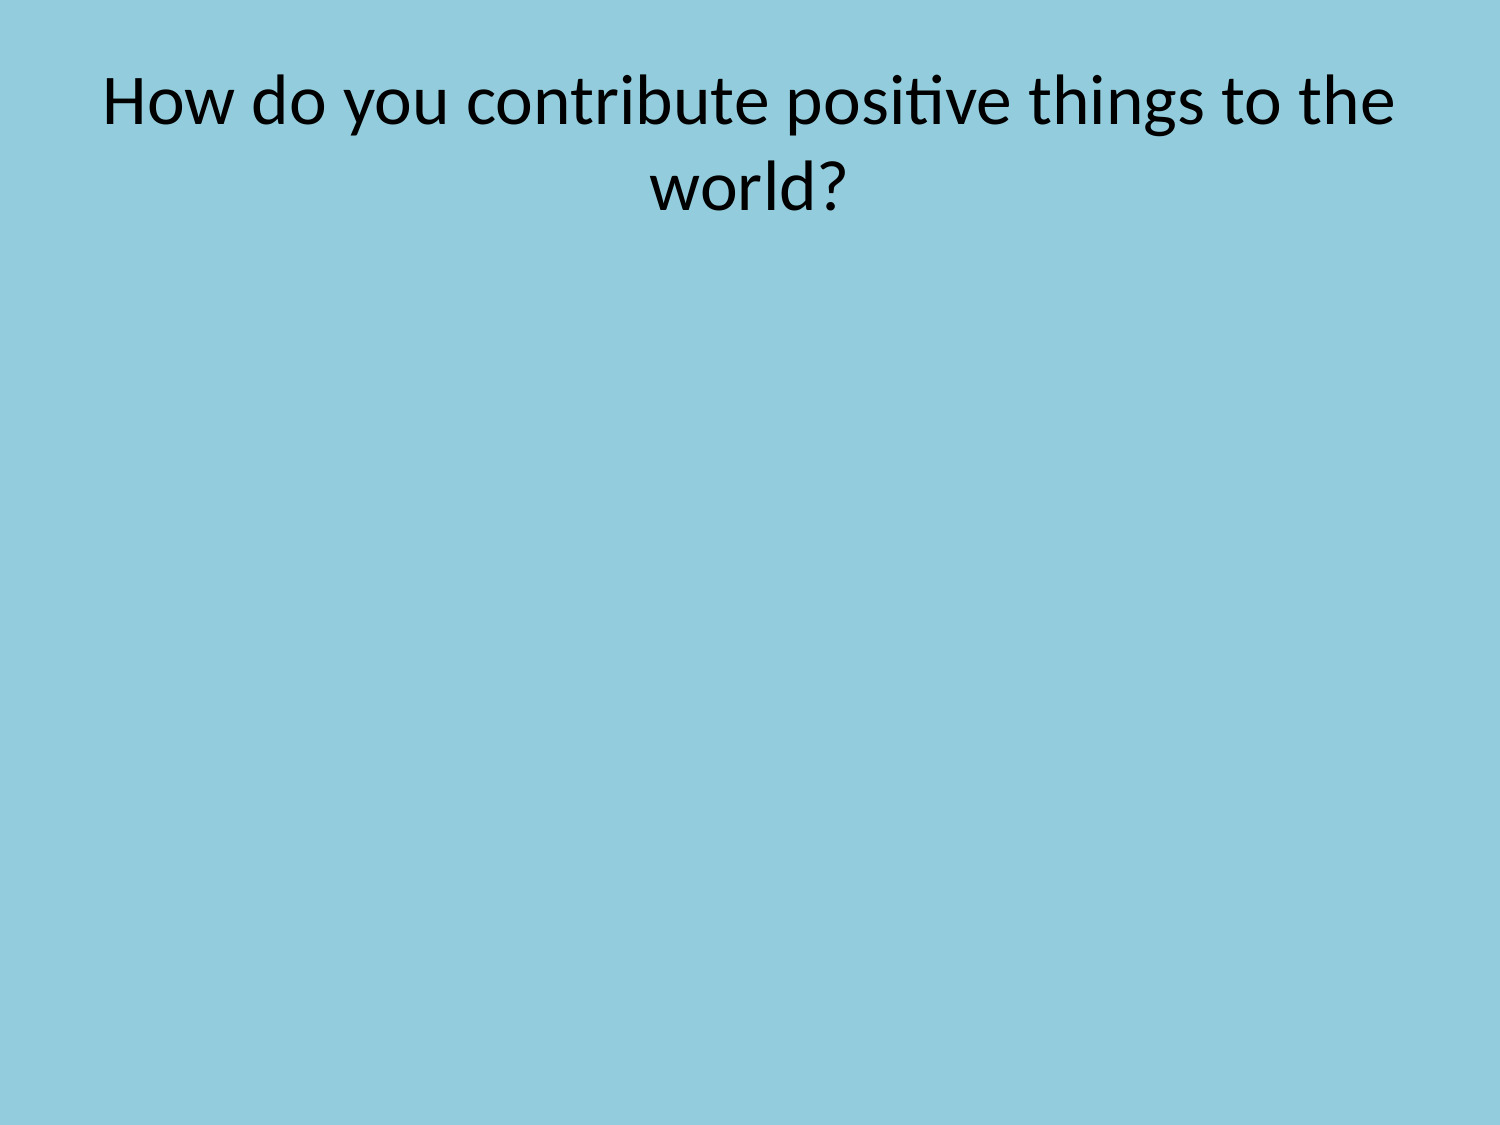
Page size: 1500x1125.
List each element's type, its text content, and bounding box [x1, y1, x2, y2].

title How do you contribute positive things to the world? [75, 45, 1425, 233]
